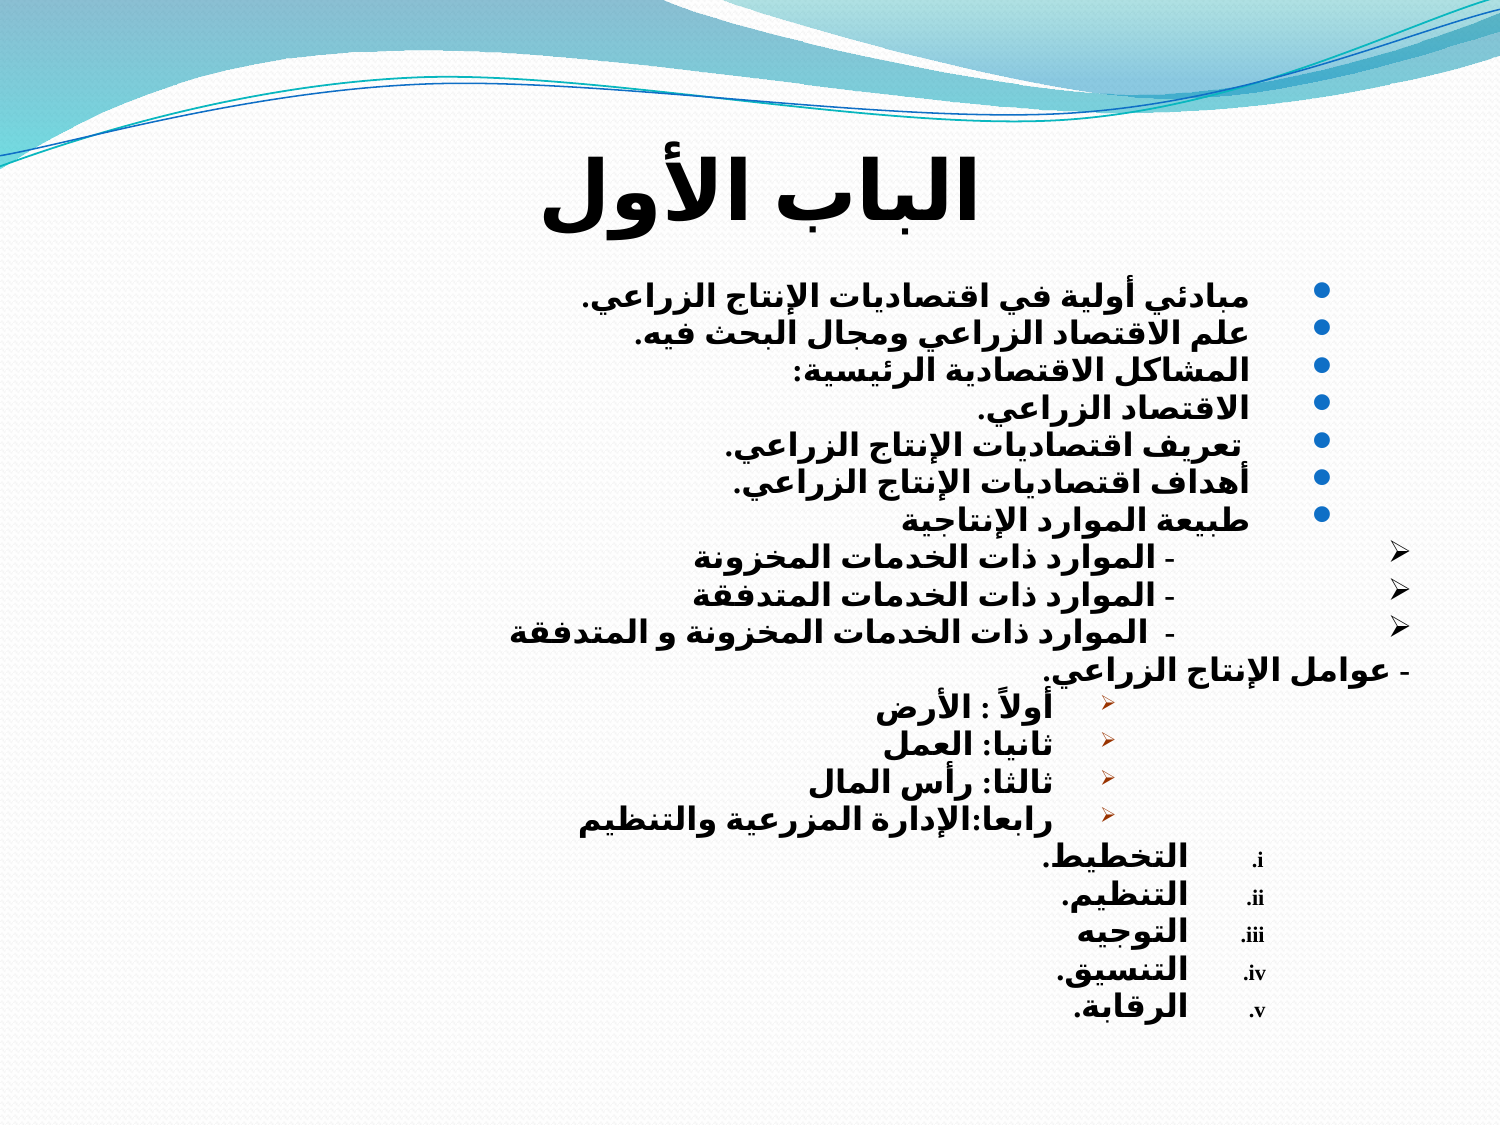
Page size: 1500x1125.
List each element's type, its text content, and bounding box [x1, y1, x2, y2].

title الباب الأول [75, 115, 1425, 238]
list مبادئي أولية في اقتصاديات الإنتاج الزراعي. علم الاقتصاد الزراعي ومجال البحث فيه. المشاكل الاقتصادية الرئيسية: الاقتصاد الزراعي. تعريف اقتصاديات الإنتاج الزراعي. أهداف اقتصاديات الإنتاج الزراعي. طبيعة الموارد الإنتاجية - الموارد ذات الخدمات المخزونة - الموارد ذات الخدمات المتدفقة - الموارد ذات الخدمات المخزونة و المتدفقة - عوامل الإنتاج الزراعي. أولاً : الأرض ثانيا: العمل ثالثا: رأس المال رابعا:الإدارة المزرعية والتنظيم التخطيط. التنظيم. التوجيه التنسيق. الرقابة. [75, 275, 1425, 1038]
